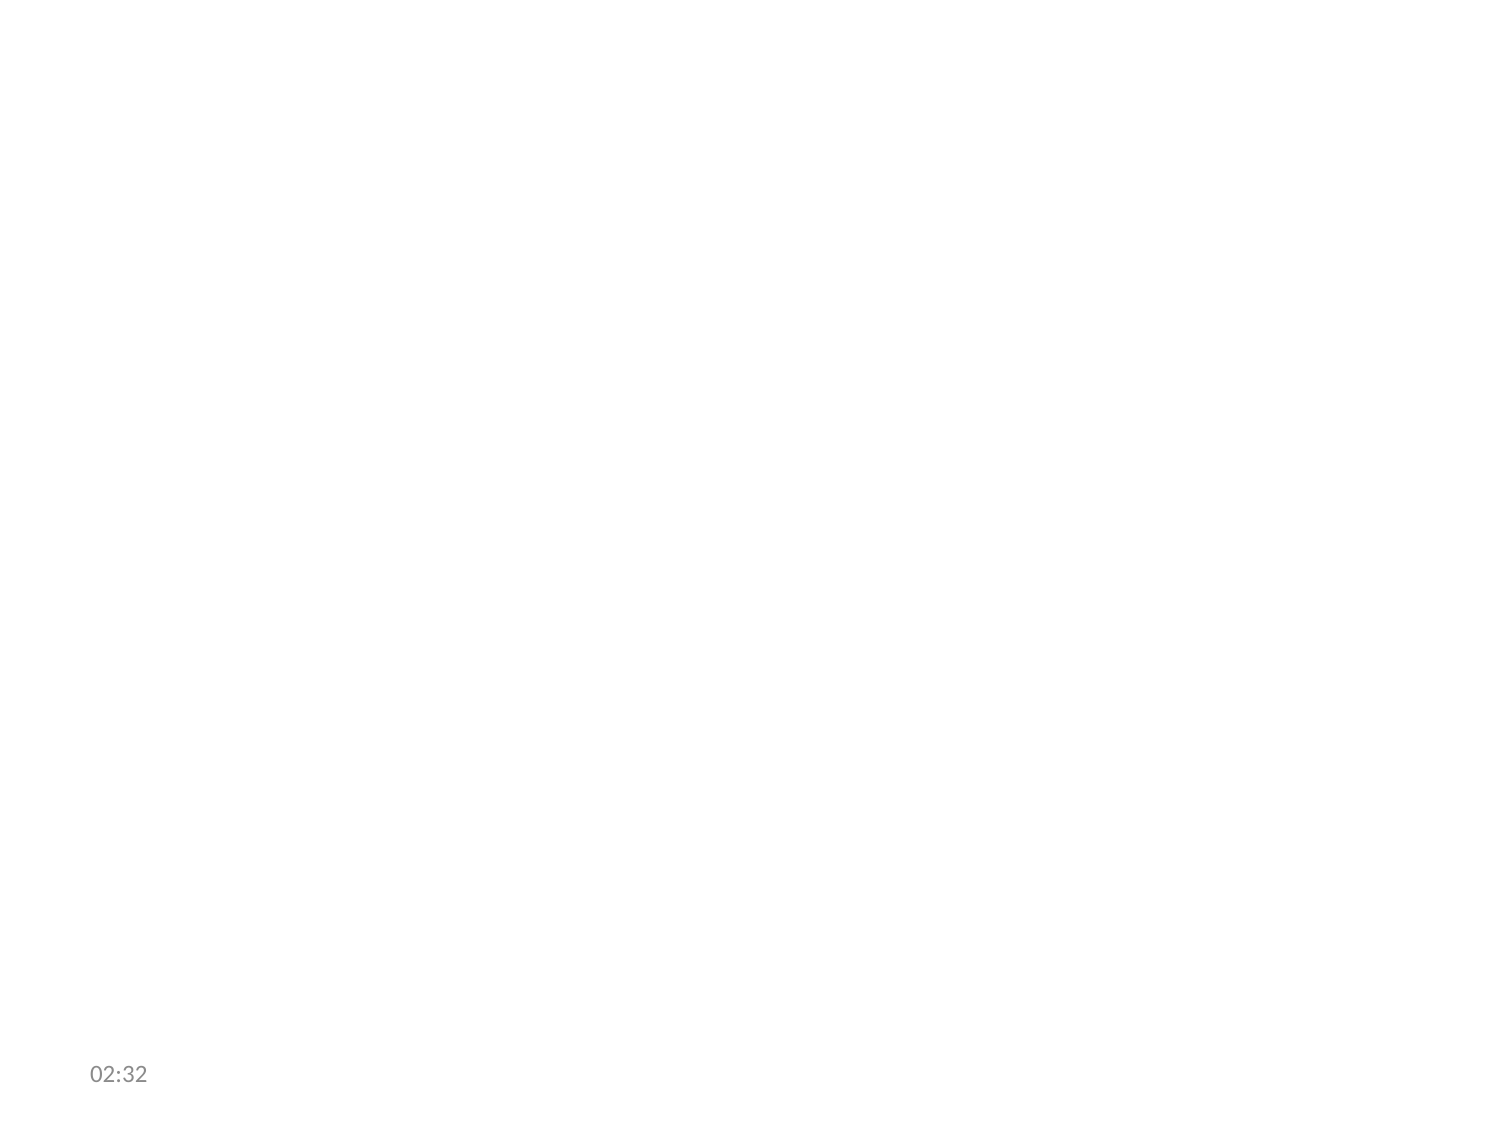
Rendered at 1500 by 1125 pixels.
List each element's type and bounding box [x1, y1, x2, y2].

slide_number [75, 1042, 425, 1103]
